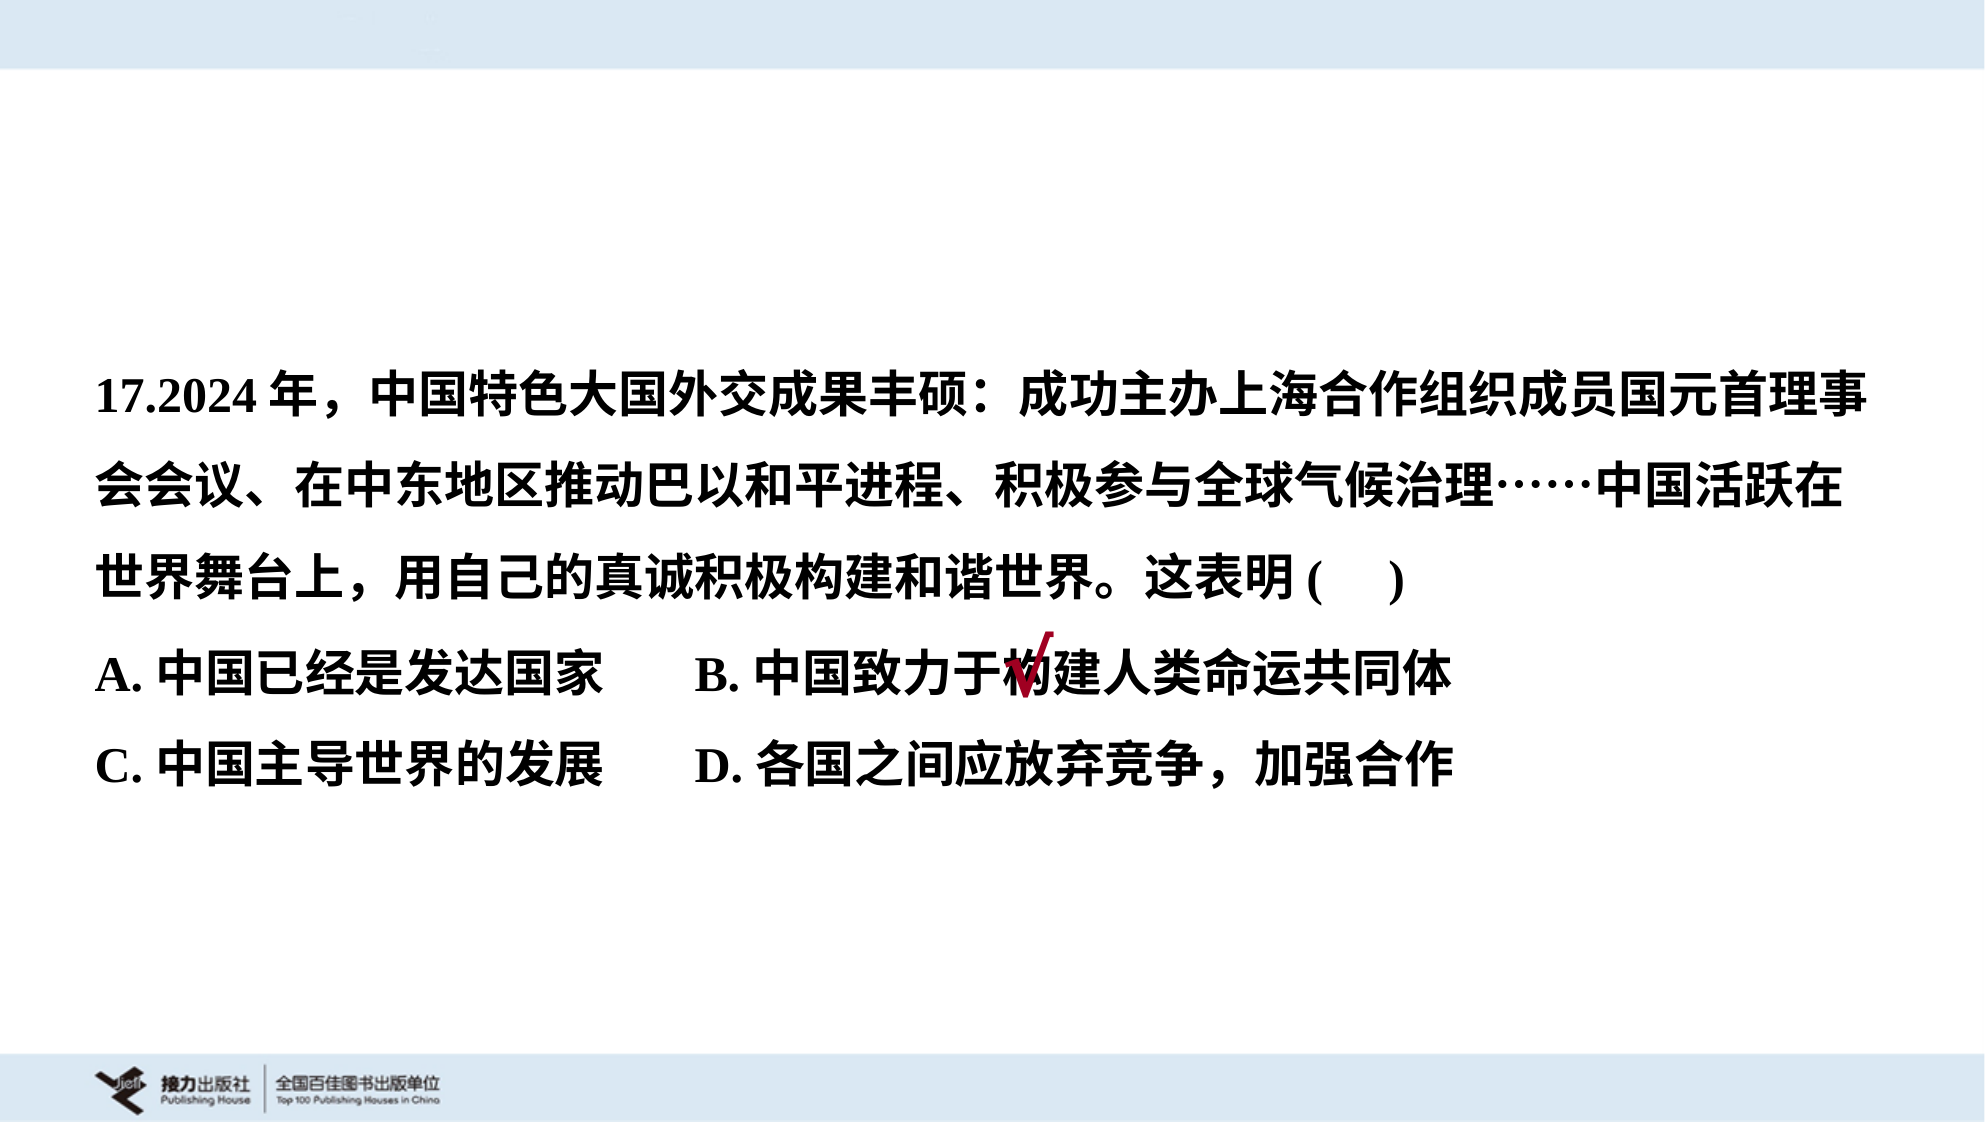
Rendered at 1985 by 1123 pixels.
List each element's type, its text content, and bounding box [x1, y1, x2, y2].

text_box √ [1002, 619, 1055, 712]
text_box 17.2024年，中国特色大国外交成果丰硕：成功主办上海合作组织成员国元首理事 会会议、在中东地区推动巴以和平进程、积极参与全球气候治理……中国活跃在 世界舞台上，用自己的真诚积极构建和谐世界。这表明( ) [94, 330, 1892, 606]
text_box A.中国已经是发达国家 B.中国致力于构建人类命运共同体 C.中国主导世界的发展 D.各国之间应放弃竞争，加强合作 [94, 609, 1892, 793]
picture [0, 0, 1985, 1122]
